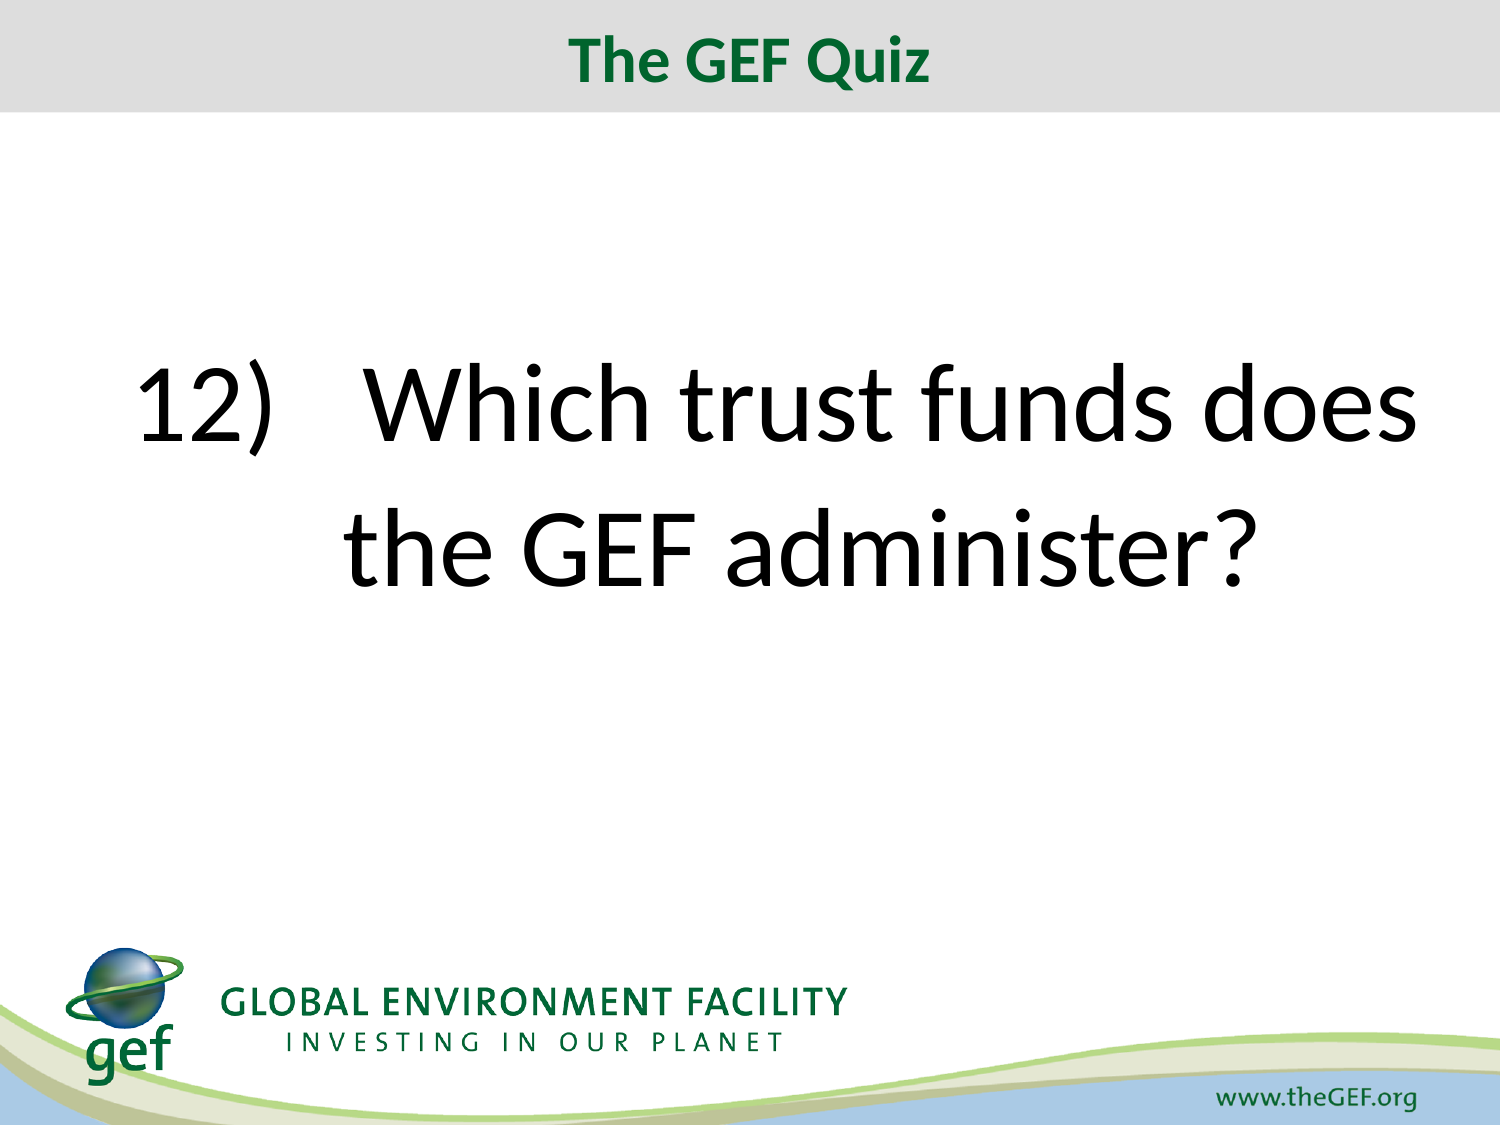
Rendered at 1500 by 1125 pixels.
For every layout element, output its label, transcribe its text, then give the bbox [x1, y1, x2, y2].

picture [0, 920, 1500, 1125]
title 12) Which trust funds does the GEF administer? [100, 148, 1451, 870]
text_box The GEF Quiz [0, 0, 1500, 113]
